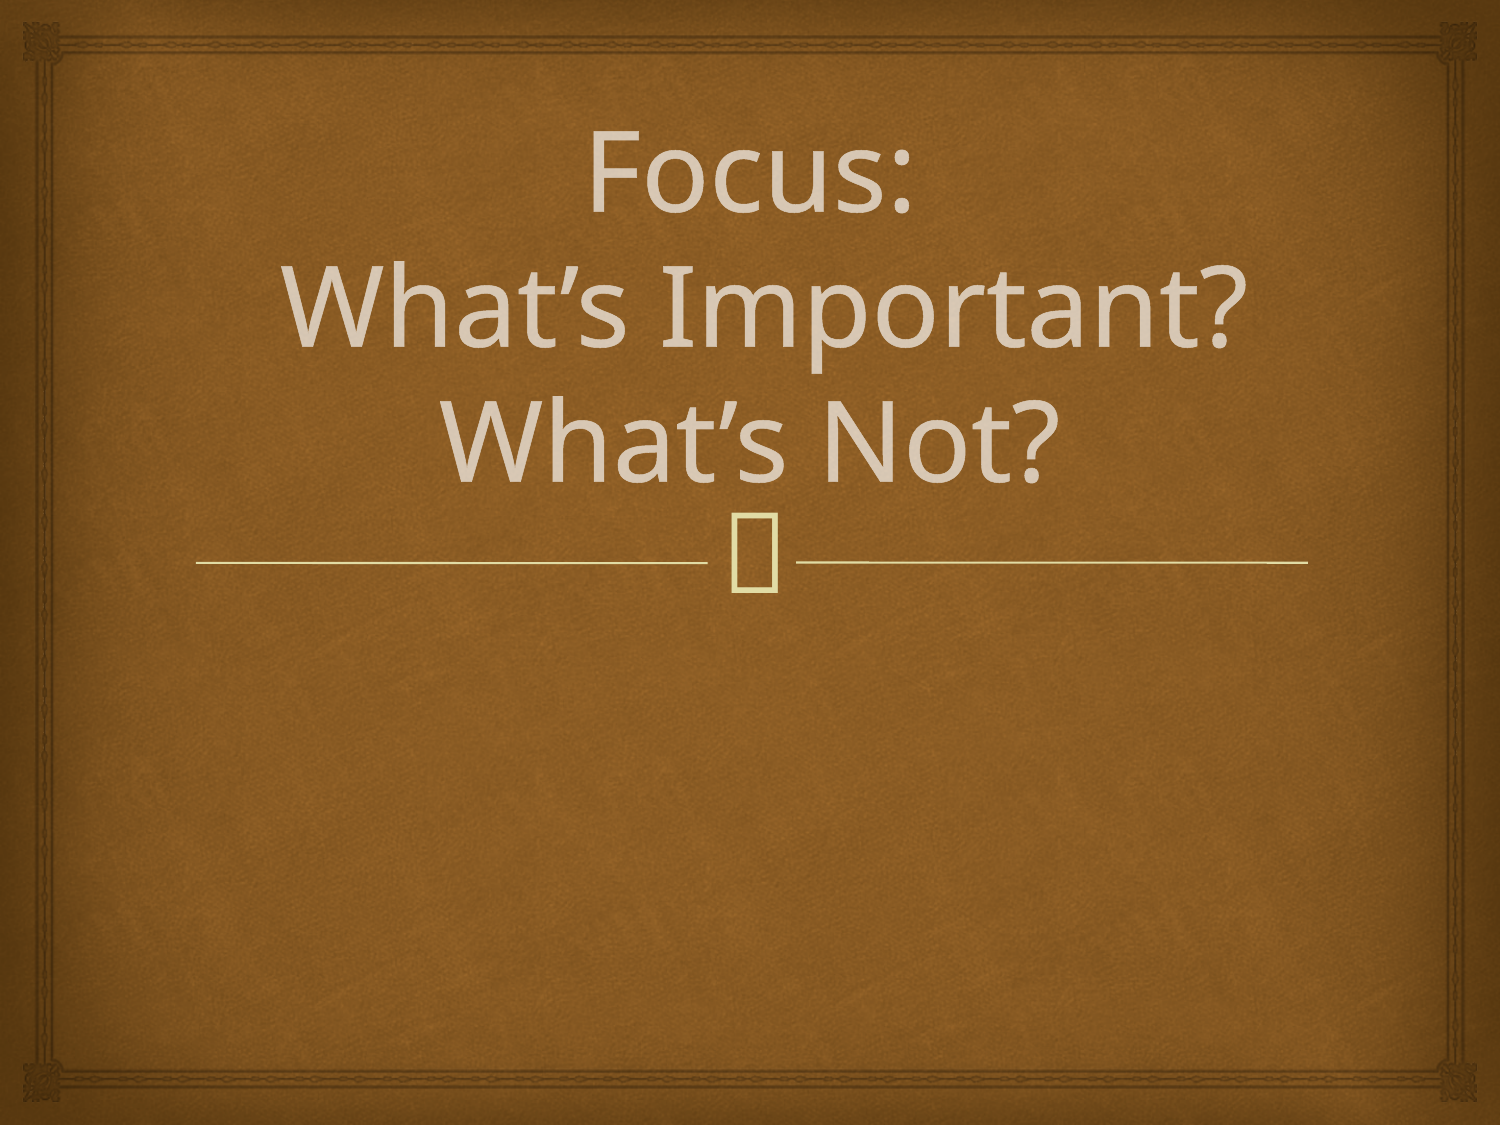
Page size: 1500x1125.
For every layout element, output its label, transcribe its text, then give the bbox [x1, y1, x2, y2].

title Focus: What’s Important? What’s Not? [194, 227, 1306, 512]
picture [0, 0, 1500, 1125]
